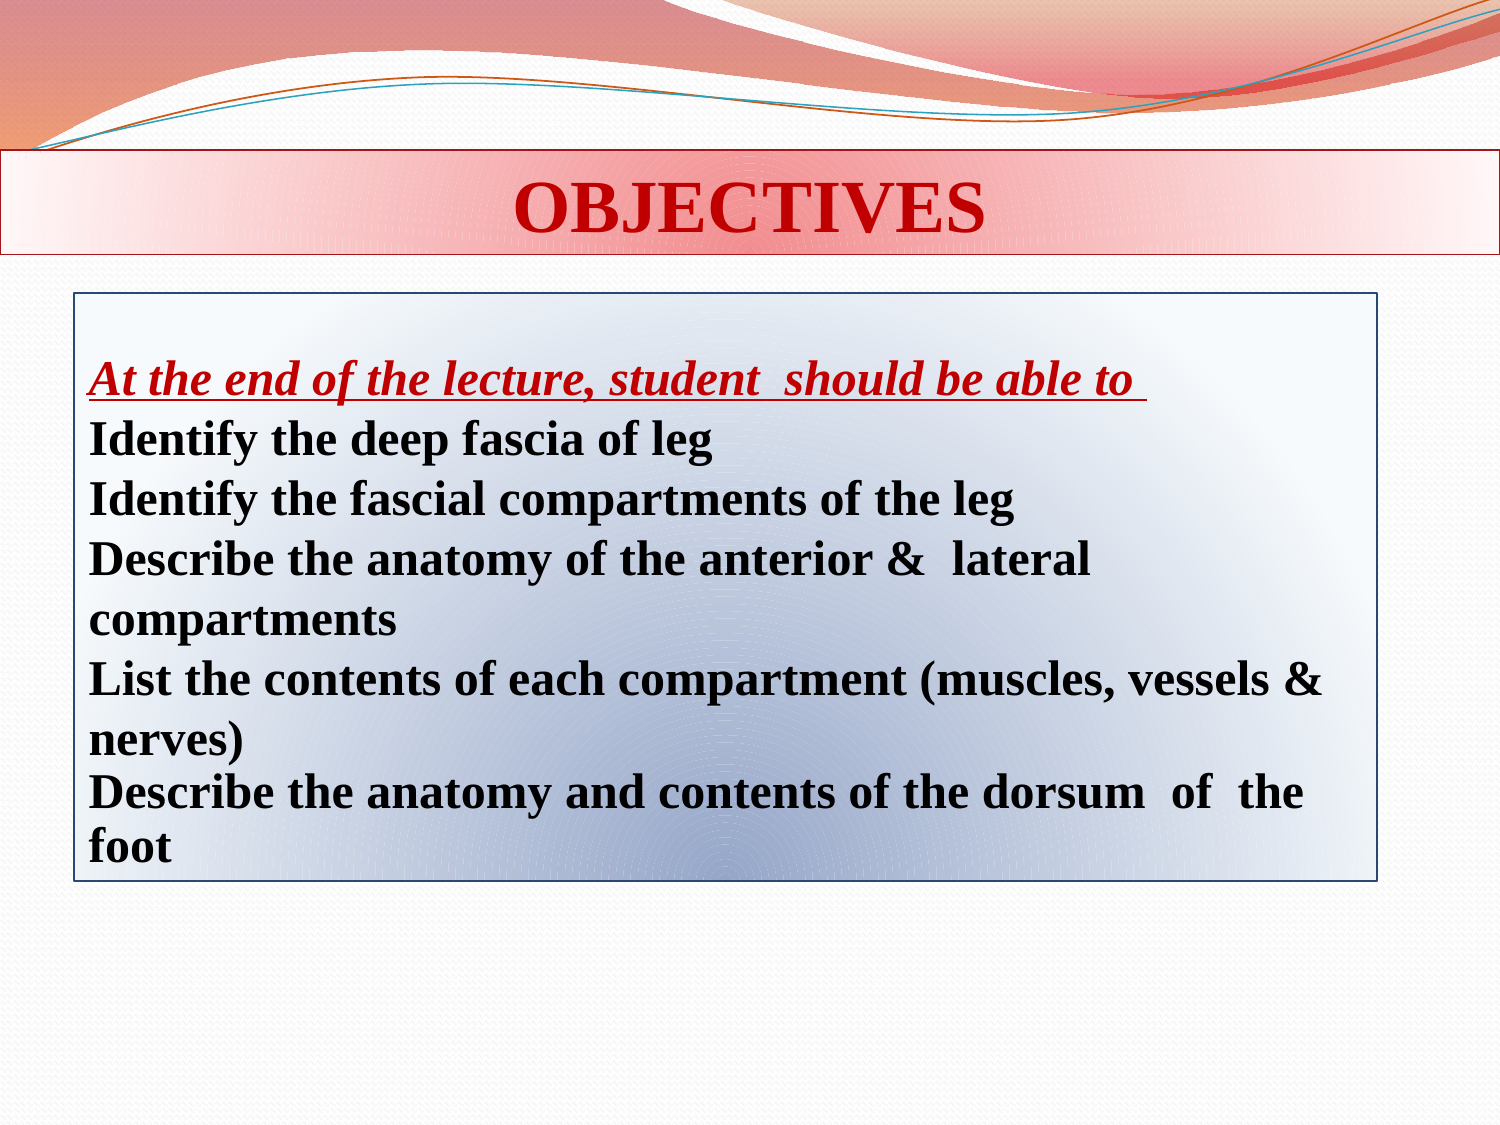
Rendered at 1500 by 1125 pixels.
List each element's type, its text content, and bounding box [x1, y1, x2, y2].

text_box OBJECTIVES [0, 149, 1500, 255]
text_box At the end of the lecture, student should be able to Identify the deep fascia of leg Identify the fascial compartments of the leg Describe the anatomy of the anterior & lateral compartments List the contents of each compartment (muscles, vessels & nerves) Describe the anatomy and contents of the dorsum of the foot [73, 292, 1378, 882]
